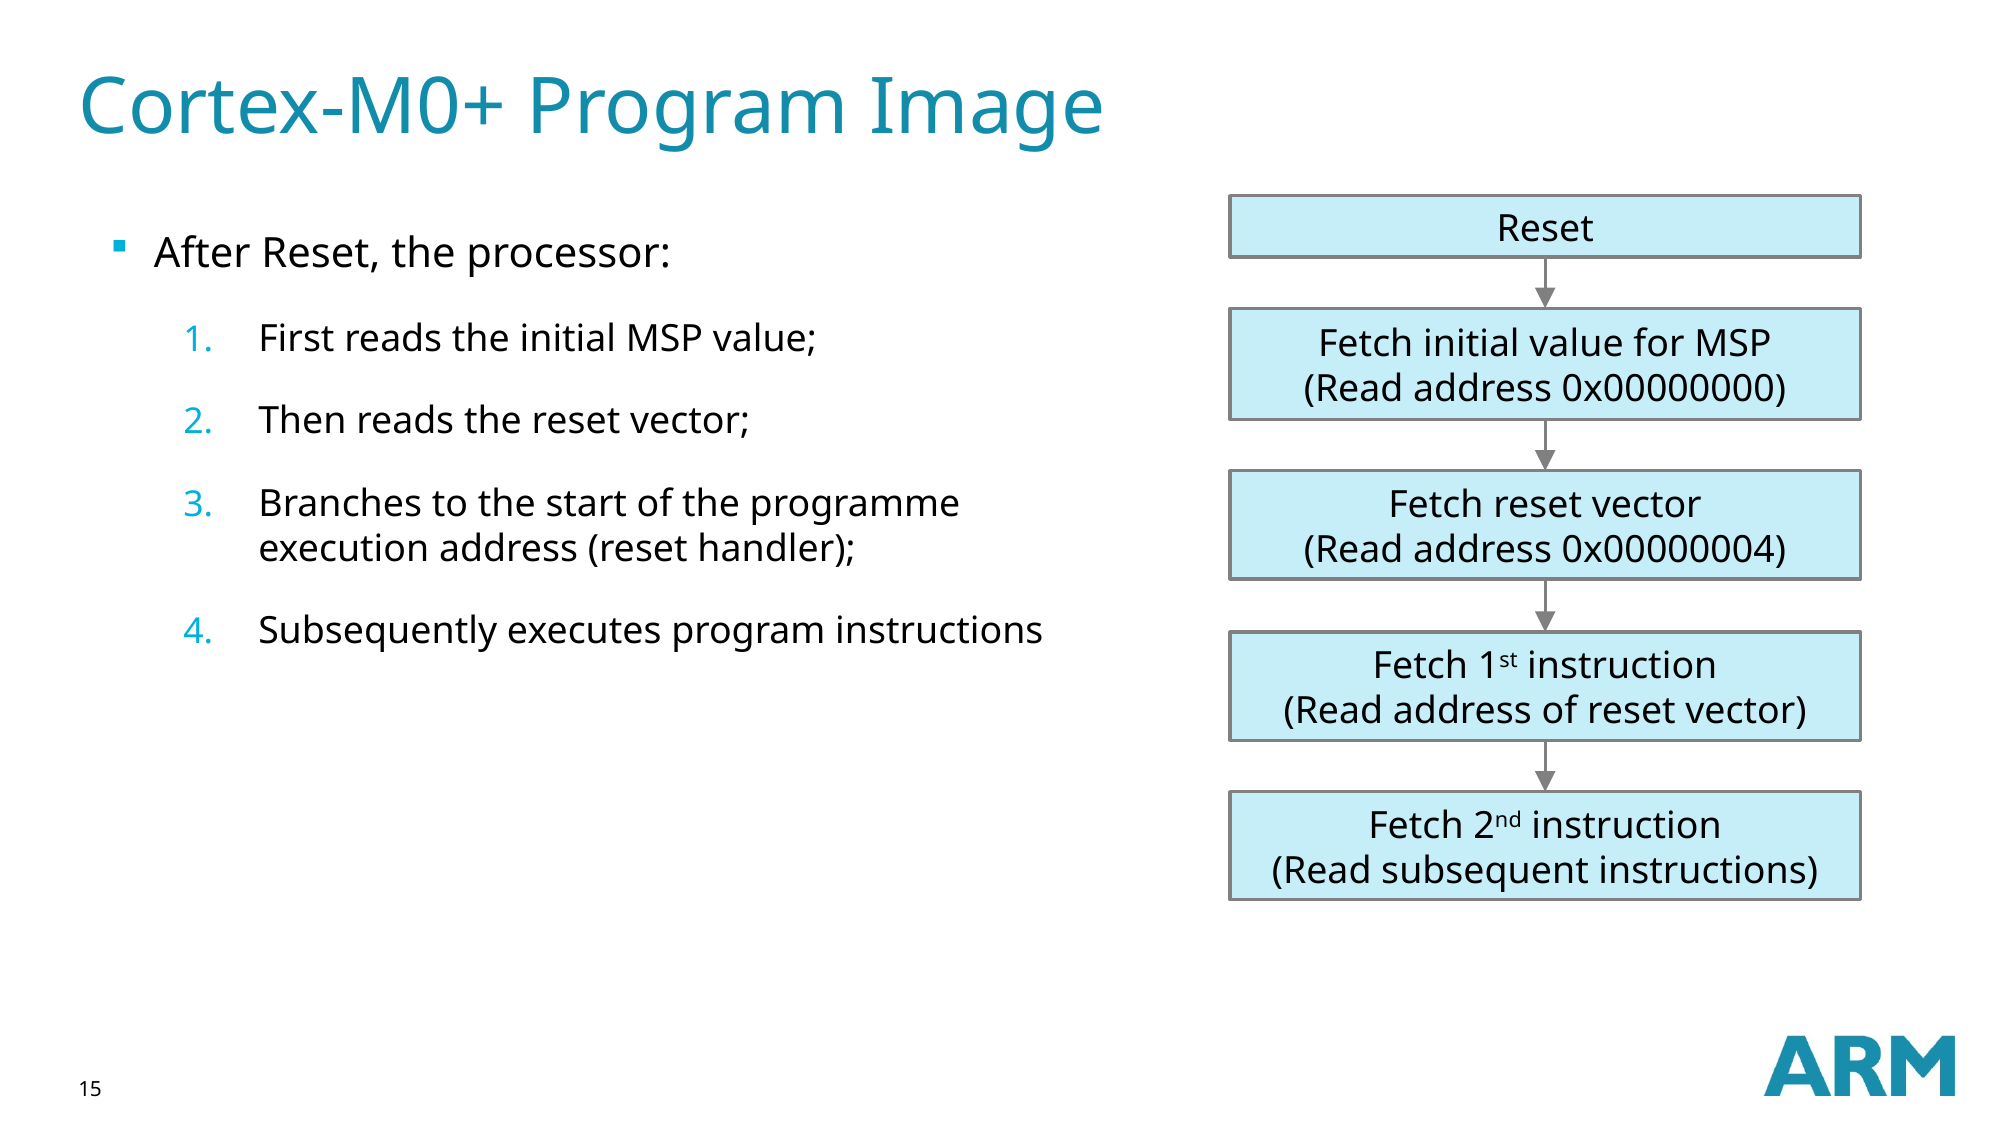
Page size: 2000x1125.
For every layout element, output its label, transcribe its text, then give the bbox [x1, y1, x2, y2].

picture [1763, 1035, 1955, 1096]
title Cortex-M0+ Program Image [78, 55, 1910, 150]
list After Reset, the processor: First reads the initial MSP value; Then reads the reset vector; Branches to the start of the programme execution address (reset handler); Subsequently executes program instructions [110, 226, 1107, 974]
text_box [1229, 195, 1861, 901]
